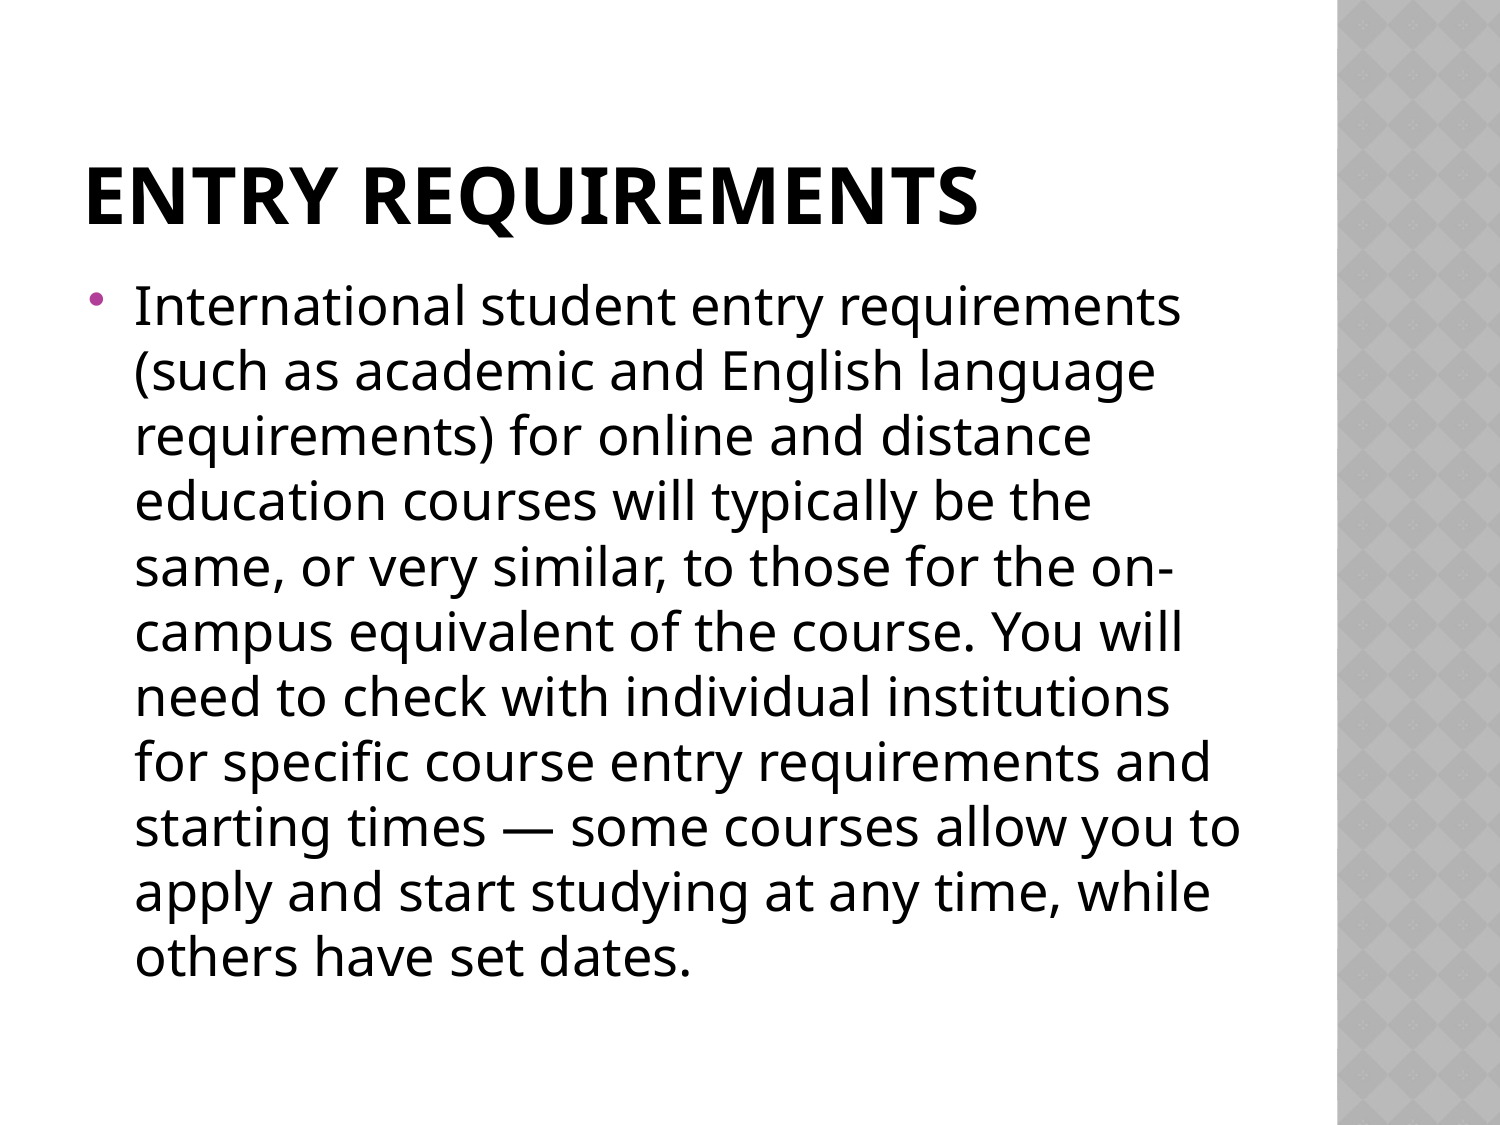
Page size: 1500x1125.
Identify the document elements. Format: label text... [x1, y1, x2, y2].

title Entry requirements [75, 52, 1263, 240]
list International student entry requirements (such as academic and English language requirements) for online and distance education courses will typically be the same, or very similar, to those for the on-campus equivalent of the course. You will need to check with individual institutions for specific course entry requirements and starting times — some courses allow you to apply and start studying at any time, while others have set dates. [75, 264, 1263, 1059]
